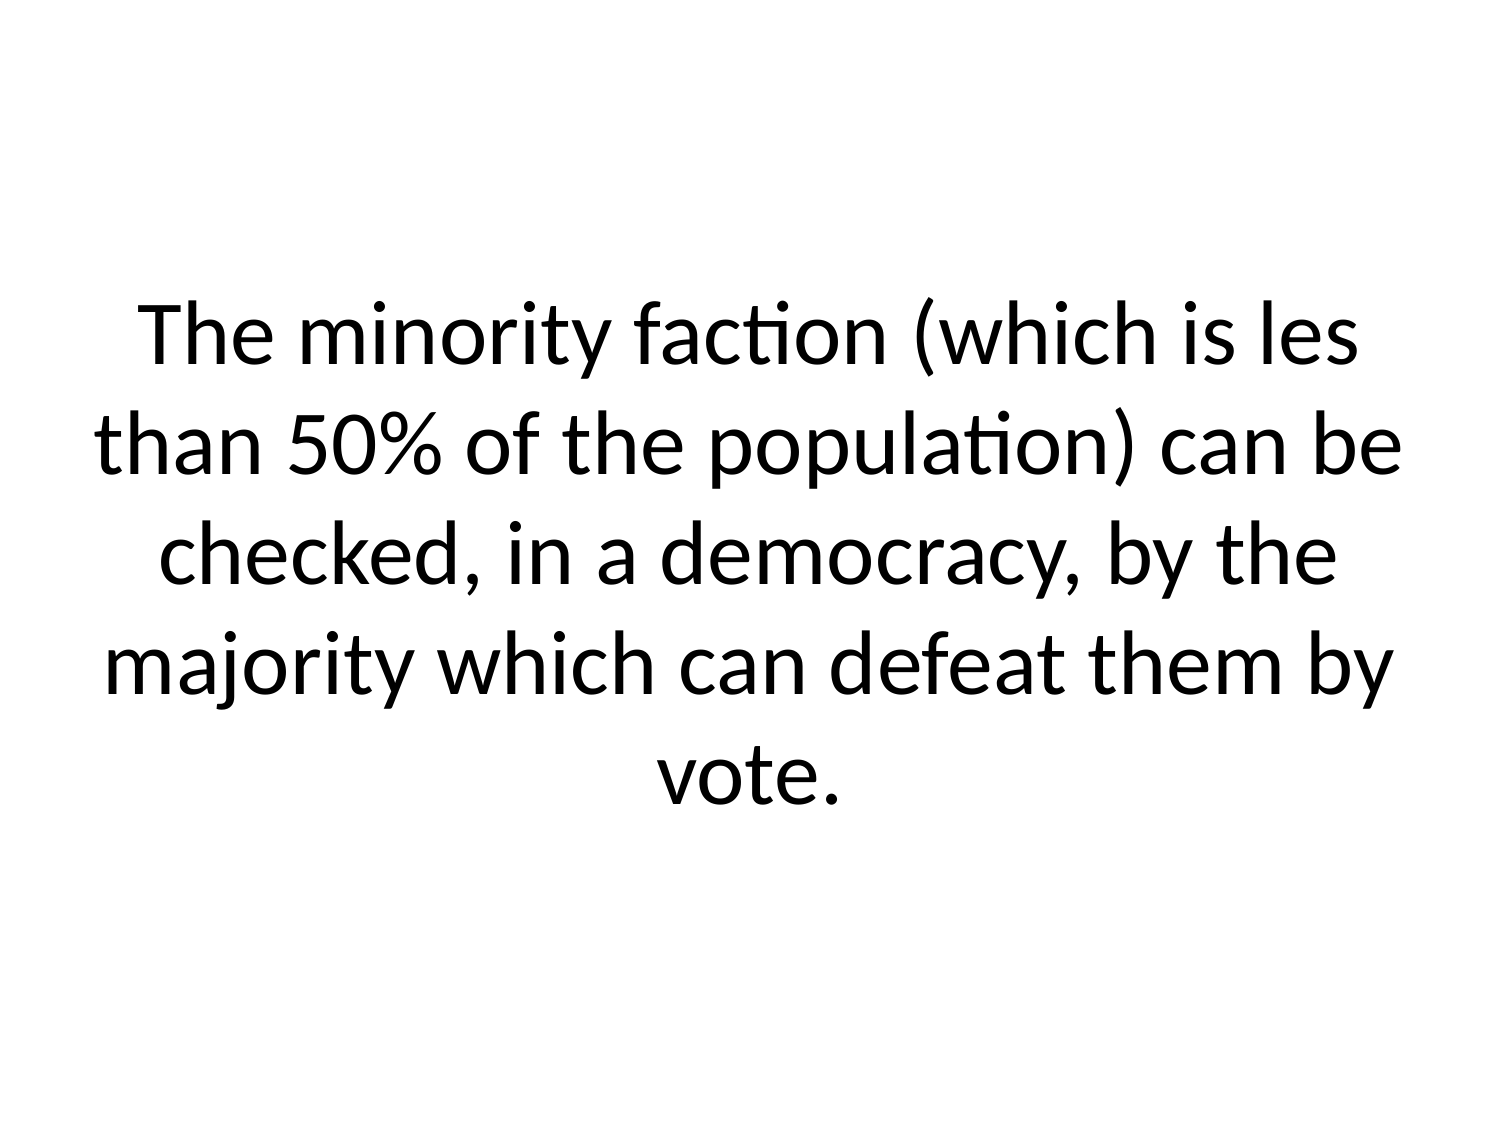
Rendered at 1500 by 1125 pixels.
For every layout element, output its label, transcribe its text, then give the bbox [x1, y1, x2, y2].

title The minority faction (which is les than 50% of the population) can be checked, in a democracy, by the majority which can defeat them by vote. [74, 44, 1426, 1051]
